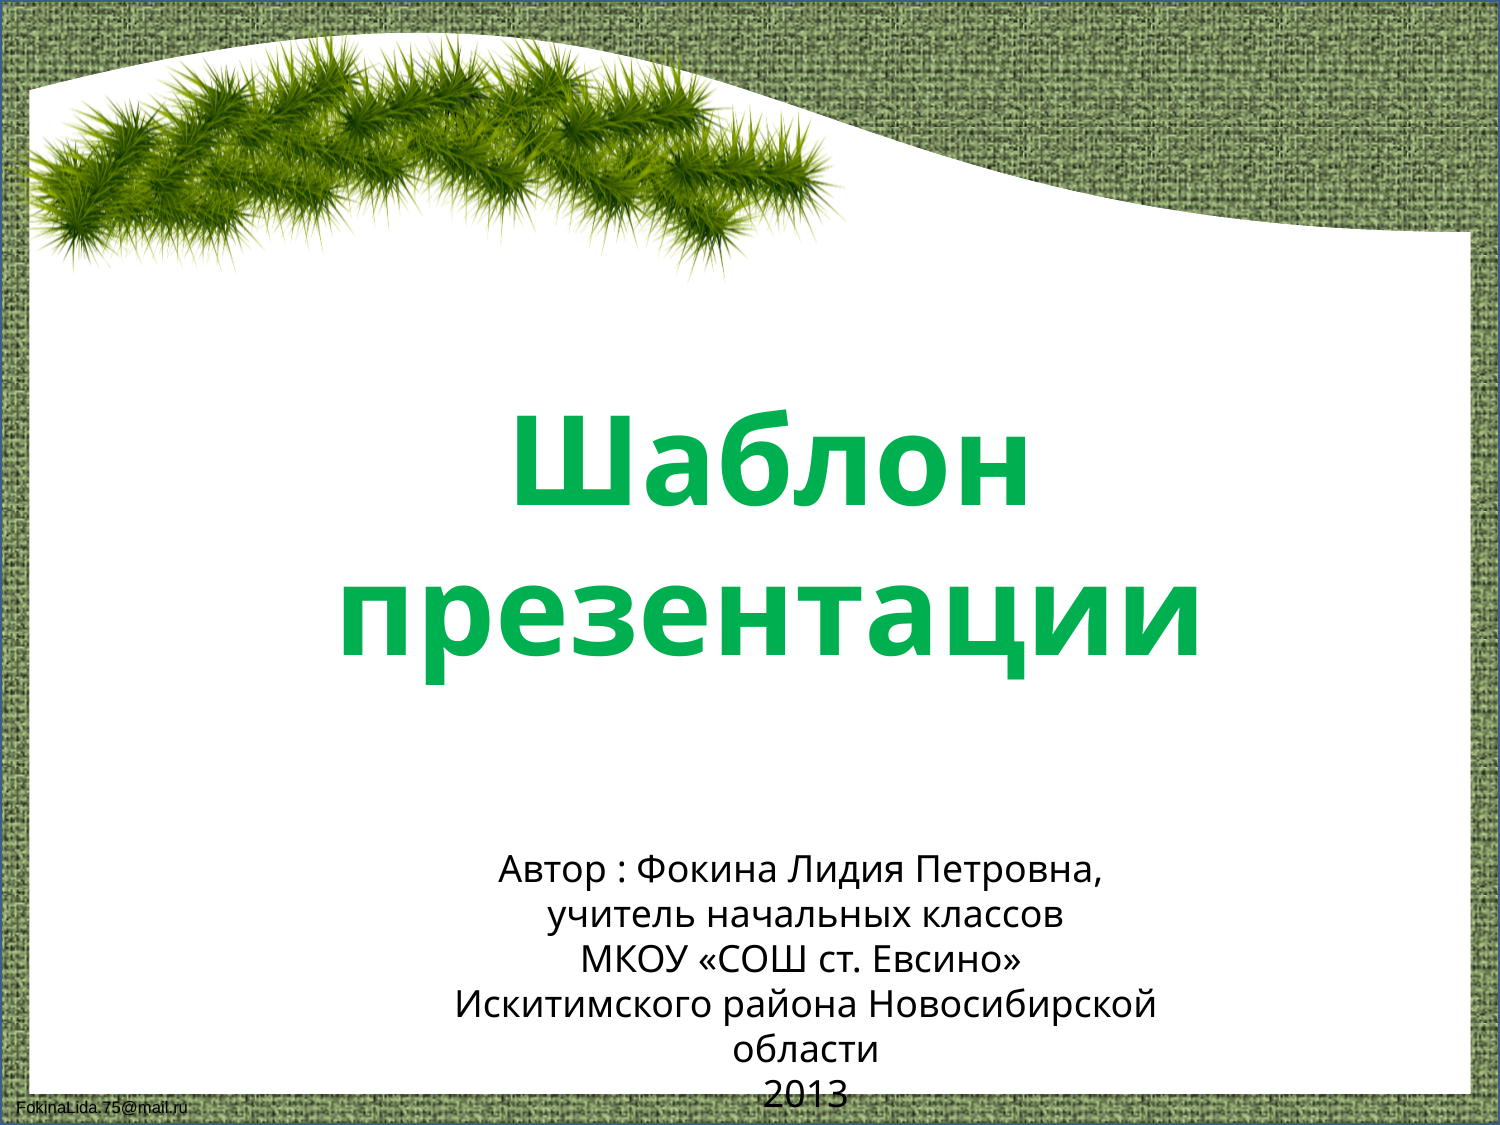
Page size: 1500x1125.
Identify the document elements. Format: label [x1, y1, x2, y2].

picture [0, 30, 847, 285]
text_box [182, 373, 1359, 1071]
